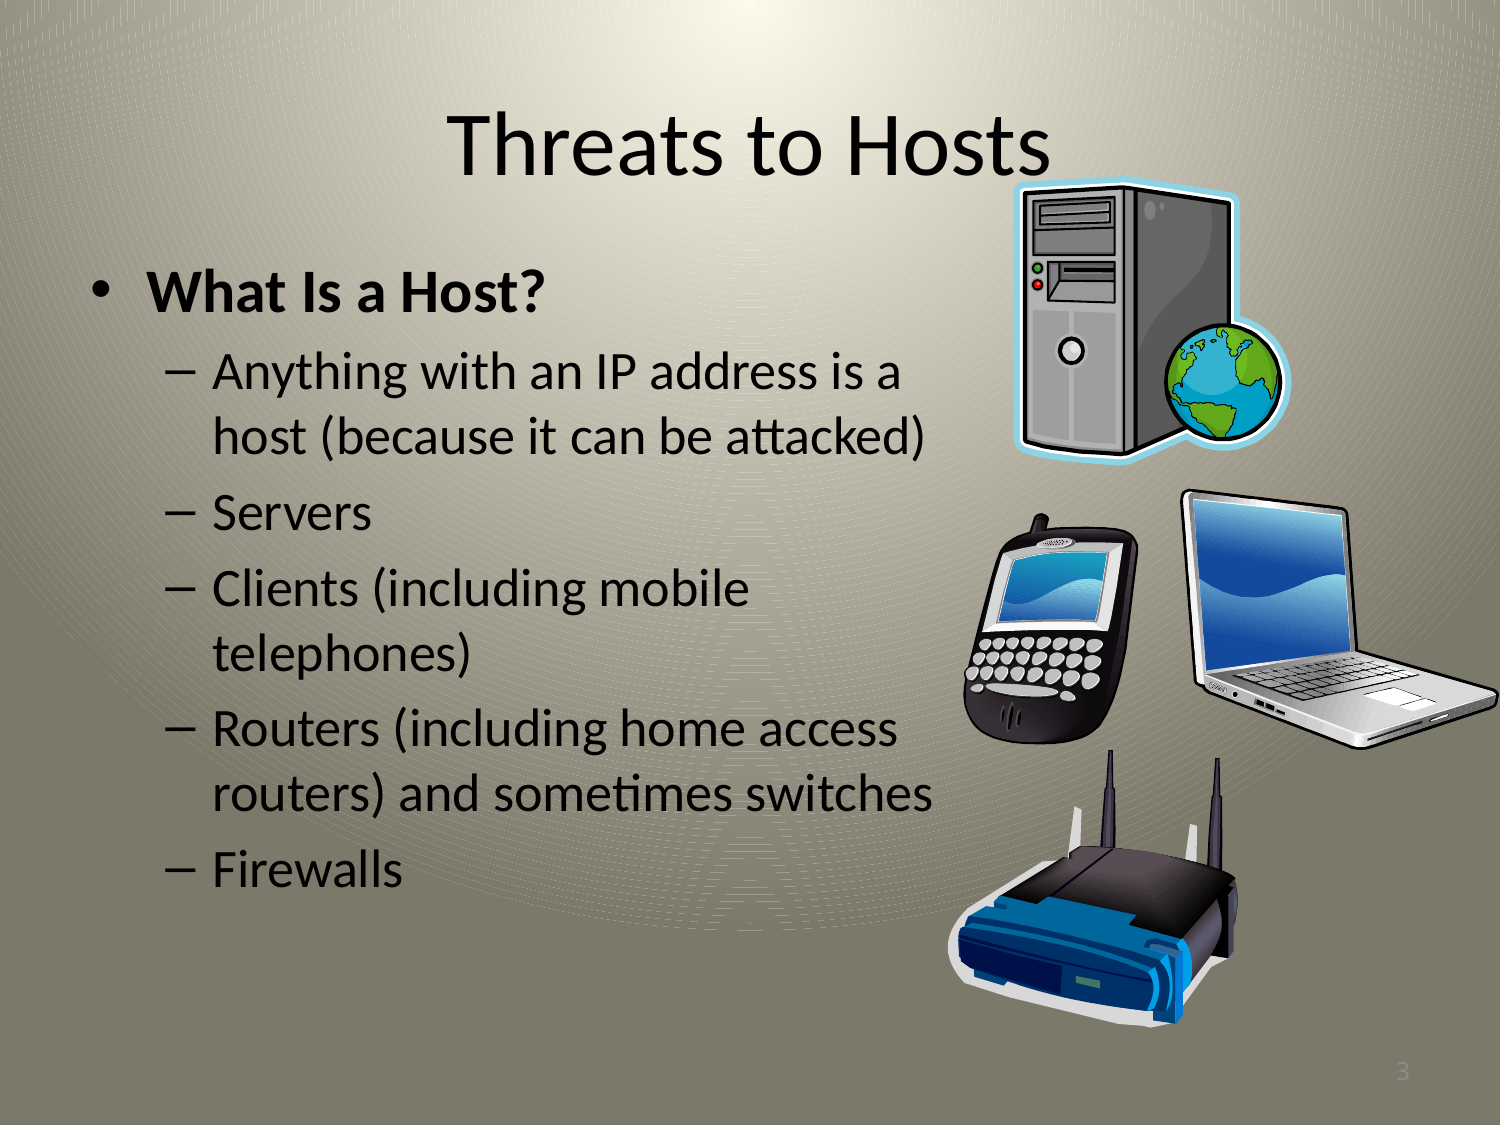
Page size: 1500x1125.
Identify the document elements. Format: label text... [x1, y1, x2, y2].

picture [1012, 174, 1293, 467]
picture [962, 512, 1140, 746]
picture [937, 487, 1500, 1028]
list What Is a Host? Anything with an IP address is a host (because it can be attacked) Servers Clients (including mobile telephones) Routers (including home access routers) and sometimes switches Firewalls [75, 242, 975, 986]
title Threats to Hosts [75, 45, 1425, 233]
slide_number 3 [1074, 1042, 1425, 1103]
